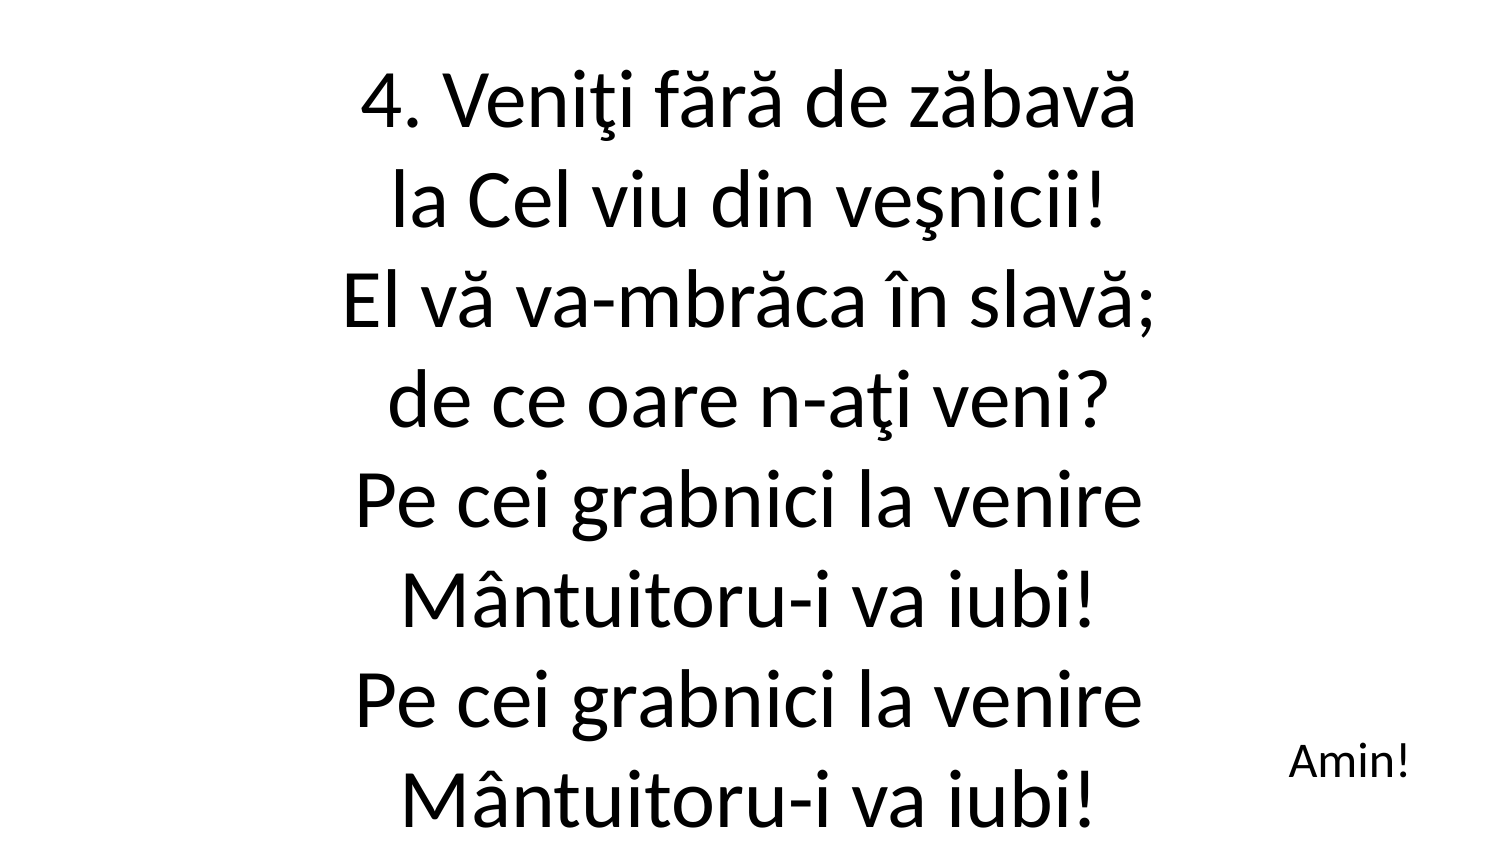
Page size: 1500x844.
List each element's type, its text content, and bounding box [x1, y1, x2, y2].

text_box 4. Veniţi fără de zăbavă la Cel viu din veşnicii! El vă va-mbrăca în slavă; de ce oare n-aţi veni? Pe cei grabnici la venire Mântuitoru-i va iubi! Pe cei grabnici la venire Mântuitoru-i va iubi! [326, 0, 1174, 844]
text_box Amin! [1273, 674, 1427, 795]
